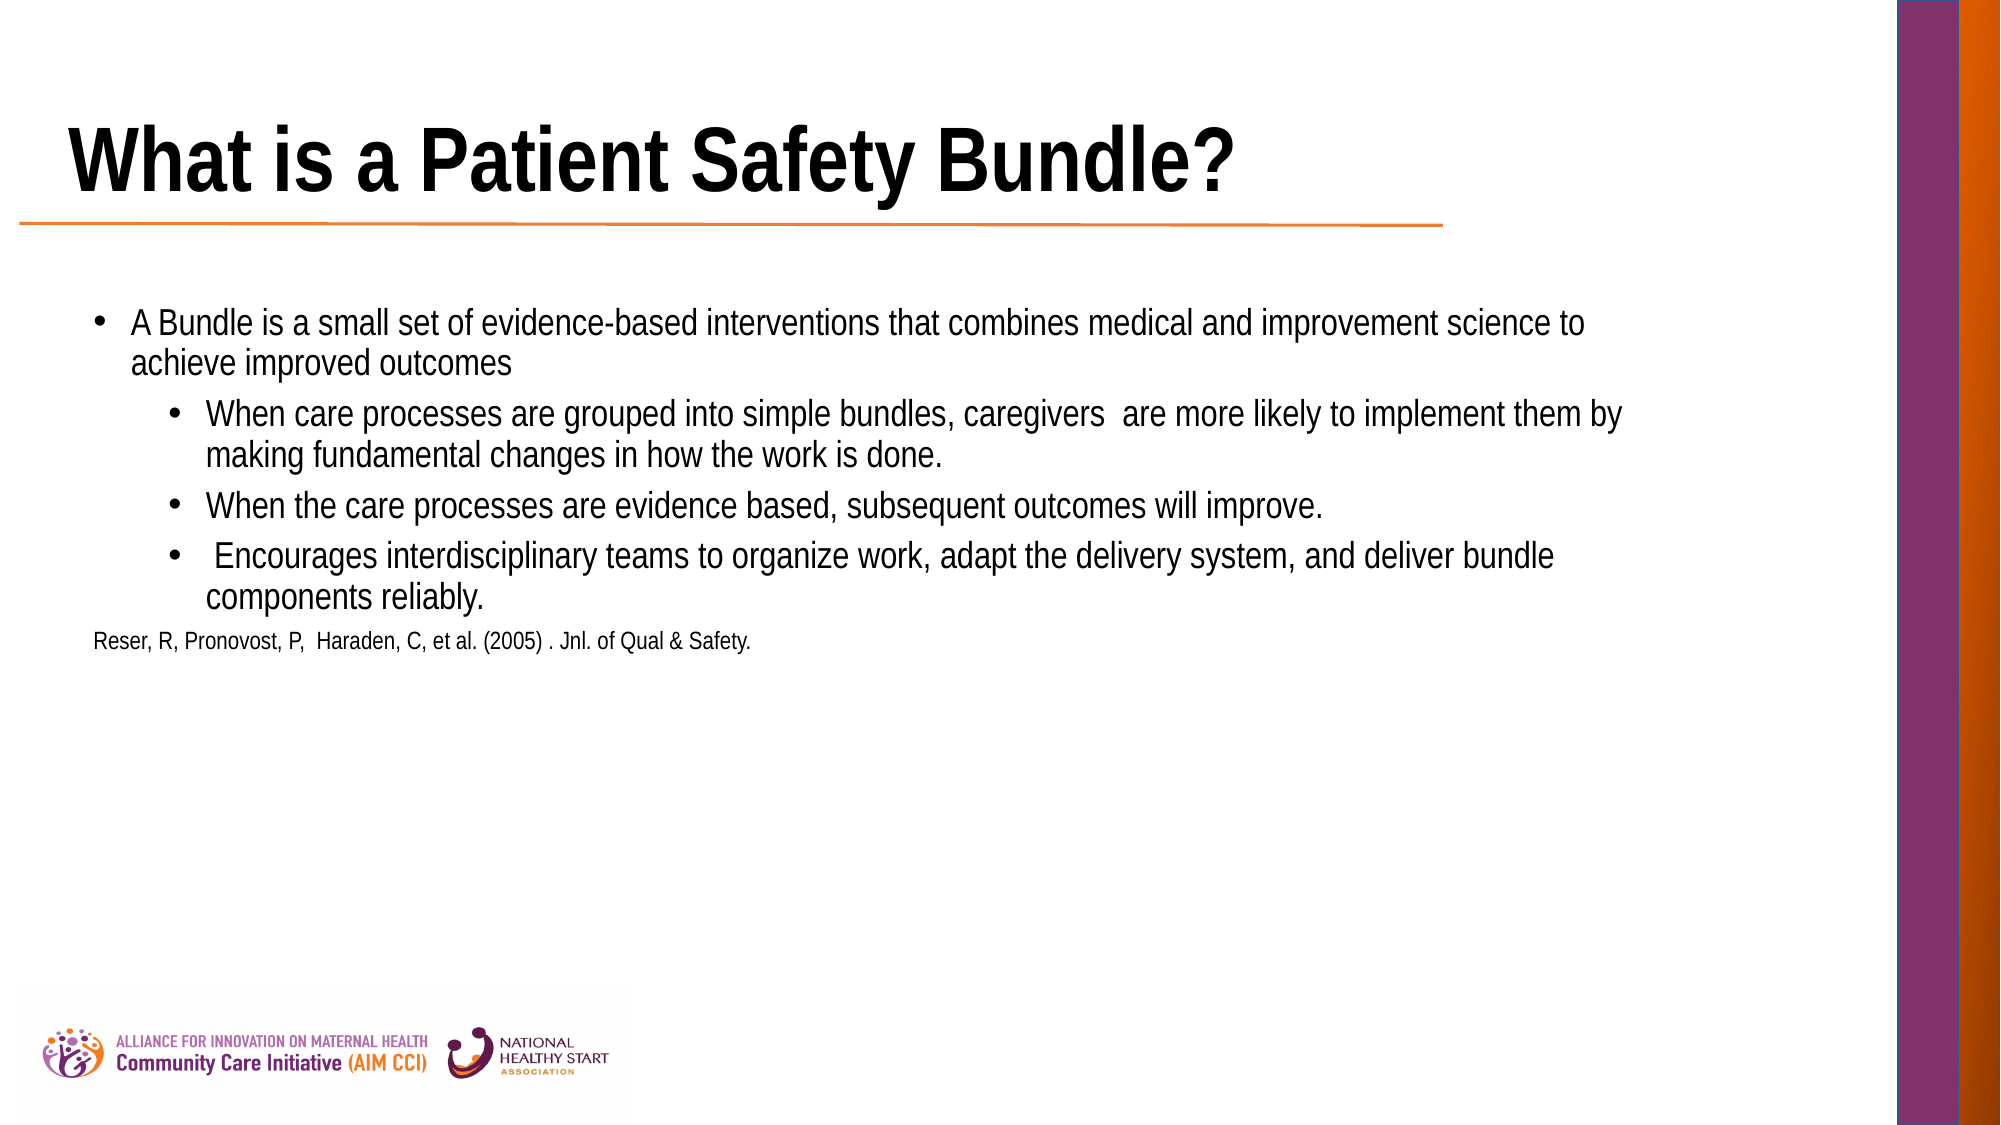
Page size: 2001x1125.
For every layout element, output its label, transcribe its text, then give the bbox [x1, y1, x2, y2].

picture [1959, 0, 2000, 1125]
list A Bundle is a small set of evidence-based interventions that combines medical and improvement science to achieve improved outcomes When care processes are grouped into simple bundles, caregivers are more likely to implement them by making fundamental changes in how the work is done. When the care processes are evidence based, subsequent outcomes will improve. Encourages interdisciplinary teams to organize work, adapt the delivery system, and deliver bundle components reliably. Reser, R, Pronovost, P, Haraden, C, et al. (2005) . Jnl. of Qual & Safety. [78, 304, 1696, 846]
picture [19, 981, 635, 1125]
text_box What is a Patient Safety Bundle? [53, 44, 1366, 279]
